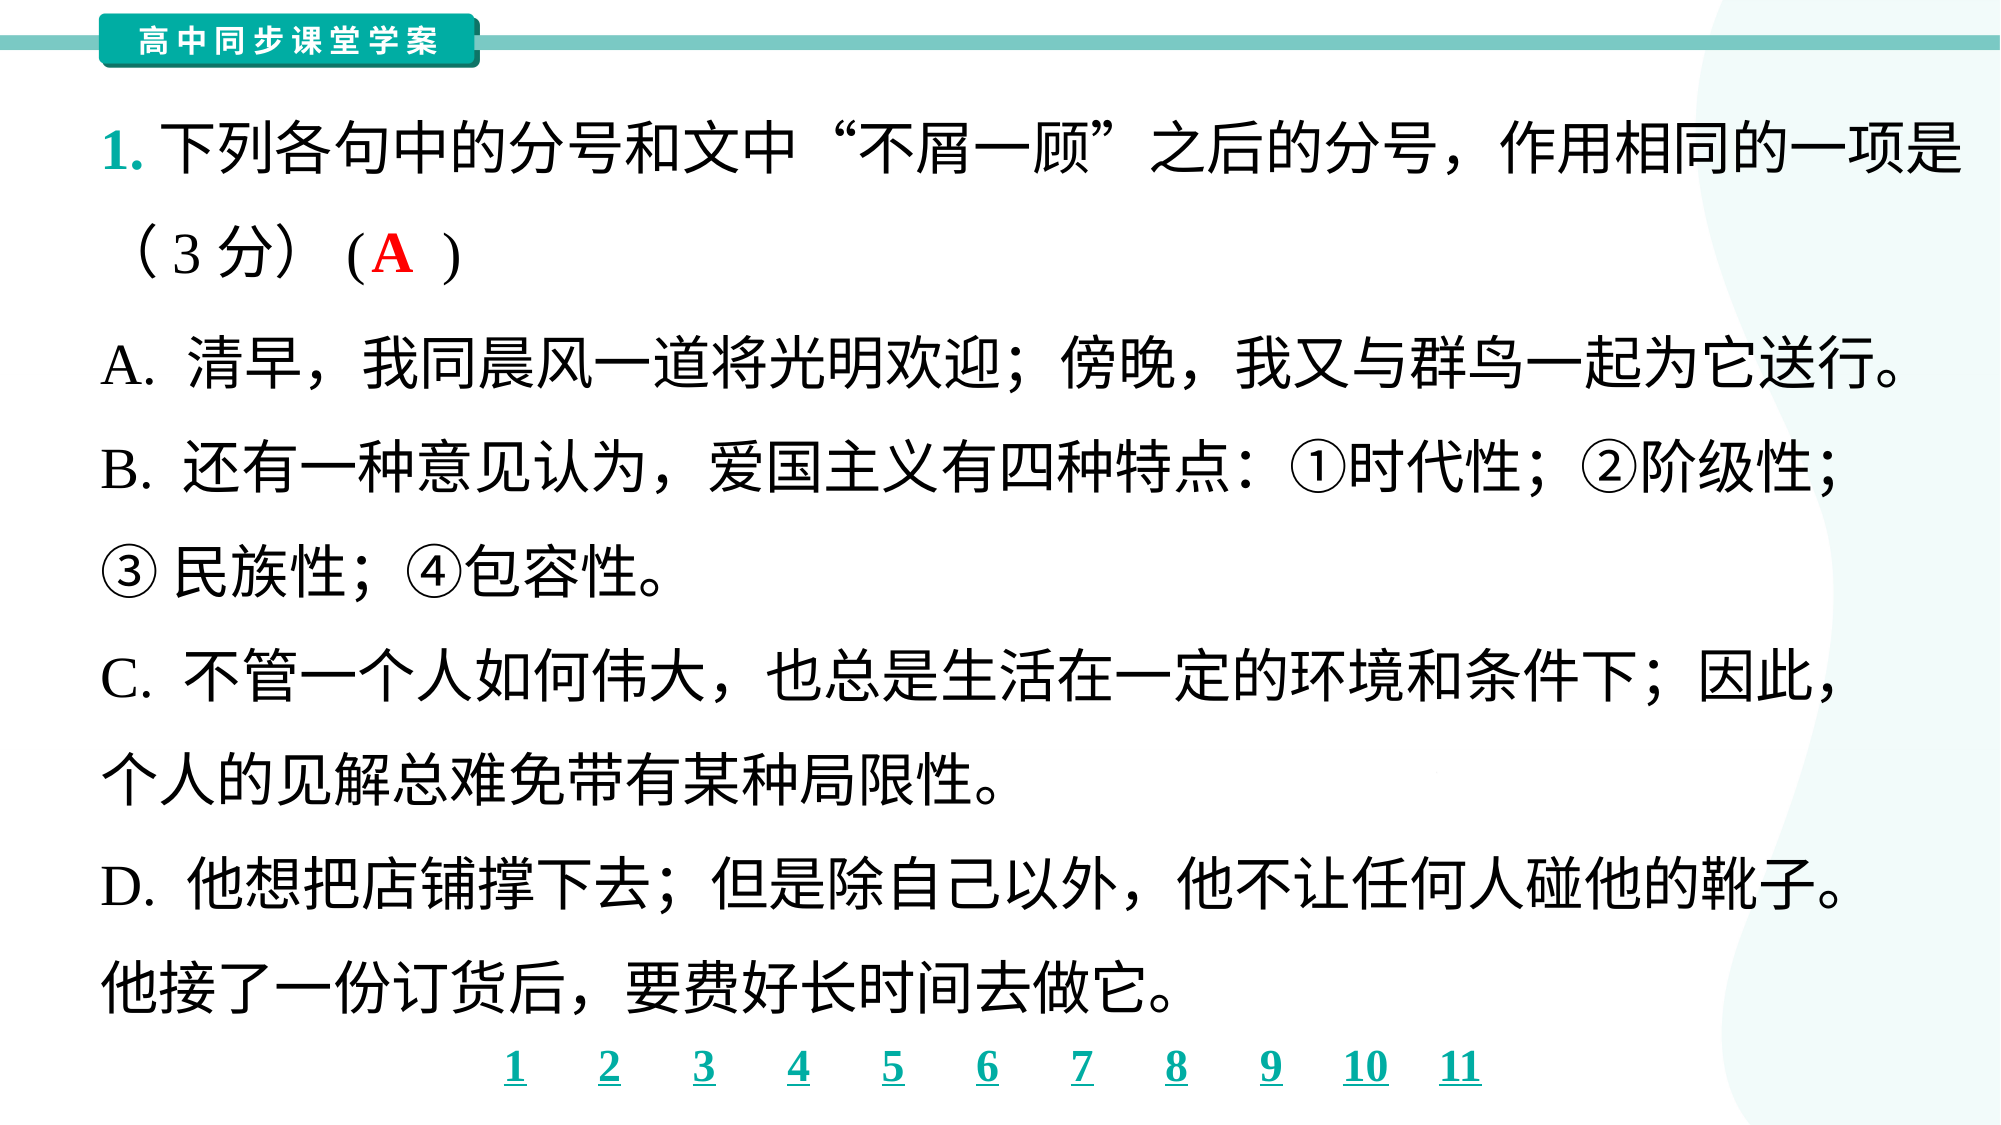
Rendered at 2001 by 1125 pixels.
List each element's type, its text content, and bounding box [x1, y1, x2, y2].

picture [0, 0, 2000, 1125]
text_box 1.下列各句中的分号和文中“不屑一顾”之后的分号，作用相同的一项是 （3分）( ) [100, 76, 1899, 286]
text_box A [350, 182, 435, 285]
text_box A. 清早，我同晨风一道将光明欢迎；傍晚，我又与群鸟一起为它送行。 B. 还有一种意见认为，爱国主义有四种特点：①时代性；②阶级性； ③民族性；④包容性。 C. 不管一个人如何伟大，也总是生活在一定的环境和条件下；因此， 个人的见解总难免带有某种局限性。 D. 他想把店铺撑下去；但是除自己以外，他不让任何人碰他的靴子。 他接了一份订货后，要费好长时间去做它。 [100, 292, 1899, 1022]
